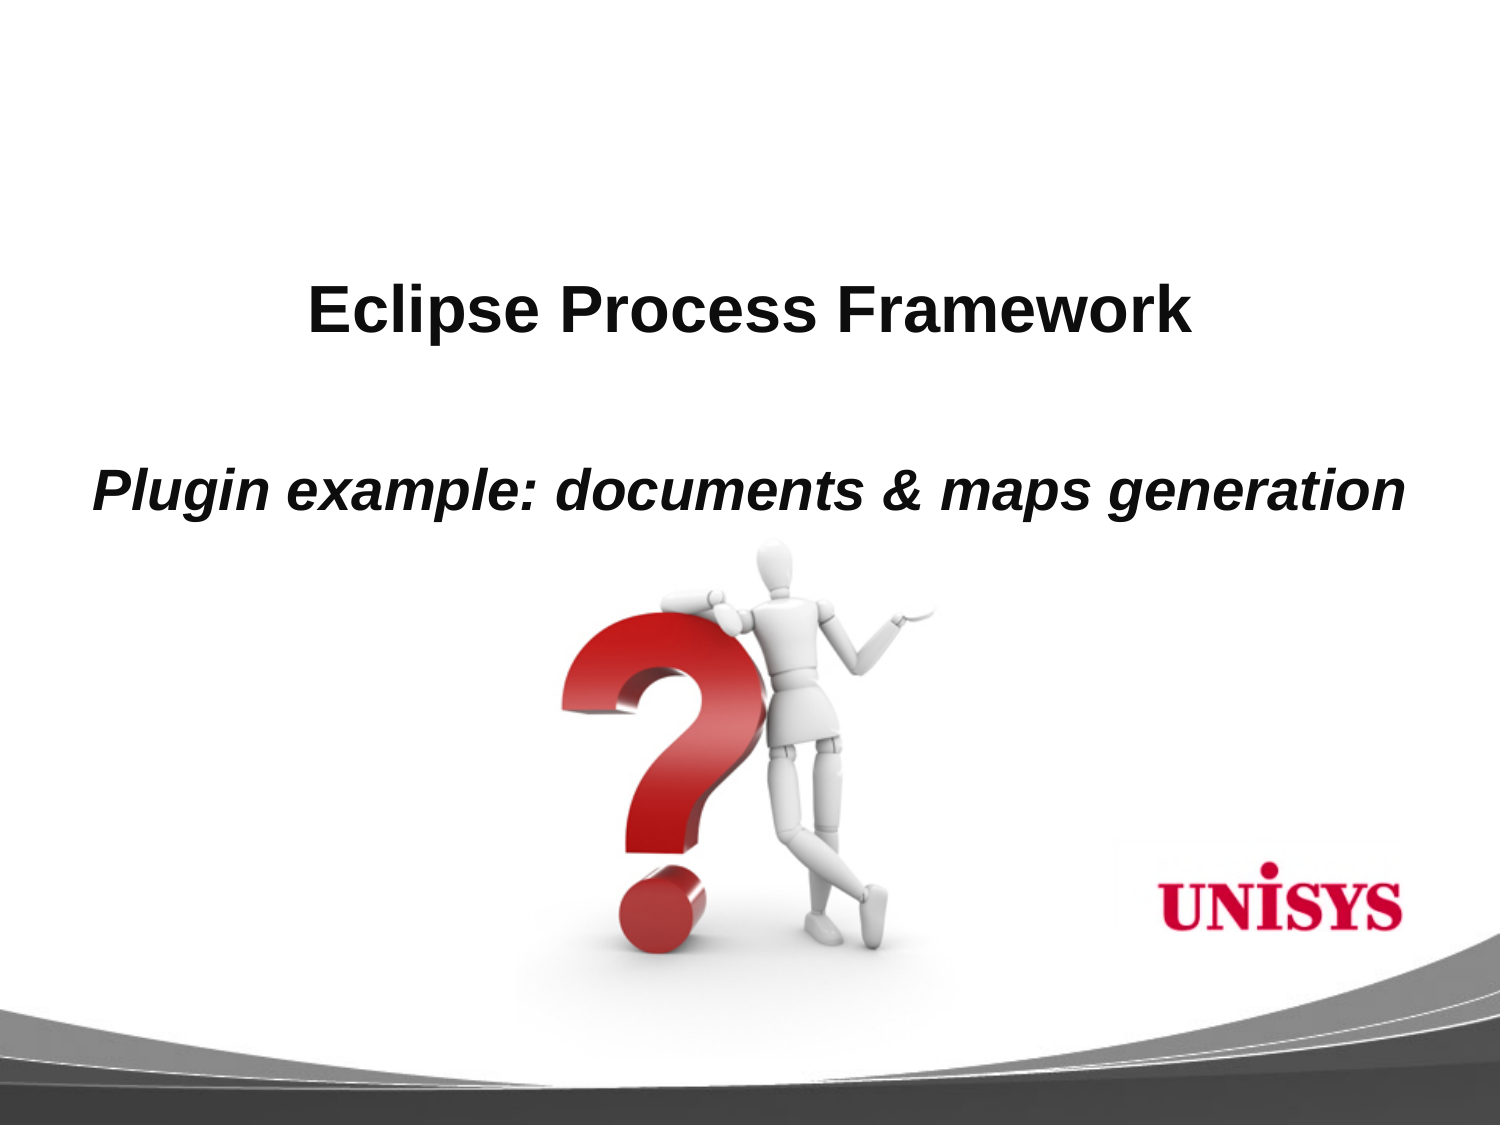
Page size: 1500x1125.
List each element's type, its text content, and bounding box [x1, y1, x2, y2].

title Eclipse Process Framework [66, 262, 1435, 436]
list Plugin example: documents & maps generation [66, 449, 510, 676]
picture [0, 433, 1500, 1125]
list Plugin example: documents & maps generation [991, 449, 1435, 676]
